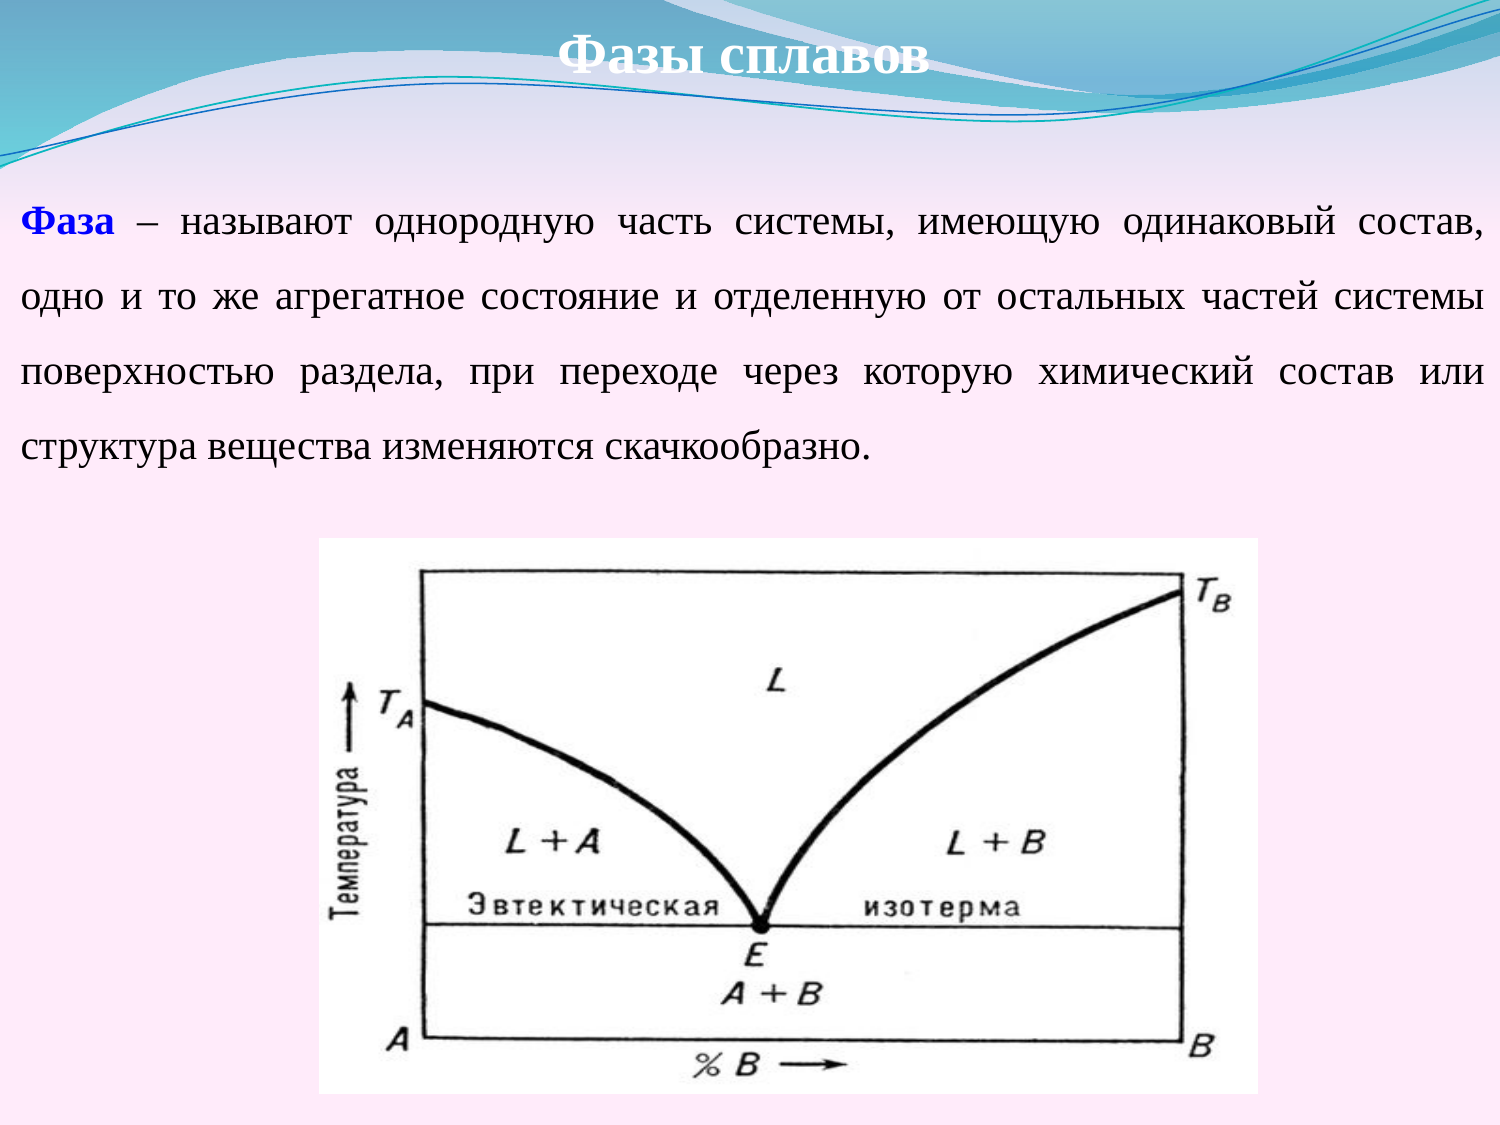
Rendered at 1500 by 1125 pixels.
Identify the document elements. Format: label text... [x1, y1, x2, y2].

picture [318, 538, 1259, 1095]
text_box Фаза – называют однородную часть системы, имеющую одинаковый состав, одно и то же агрегатное состояние и отделенную от остальных частей системы поверхностью раздела, при переходе через которую химический состав или структура вещества изменяются скачкообразно. [5, 160, 1500, 476]
text_box Фазы сплавов [5, 7, 1483, 93]
